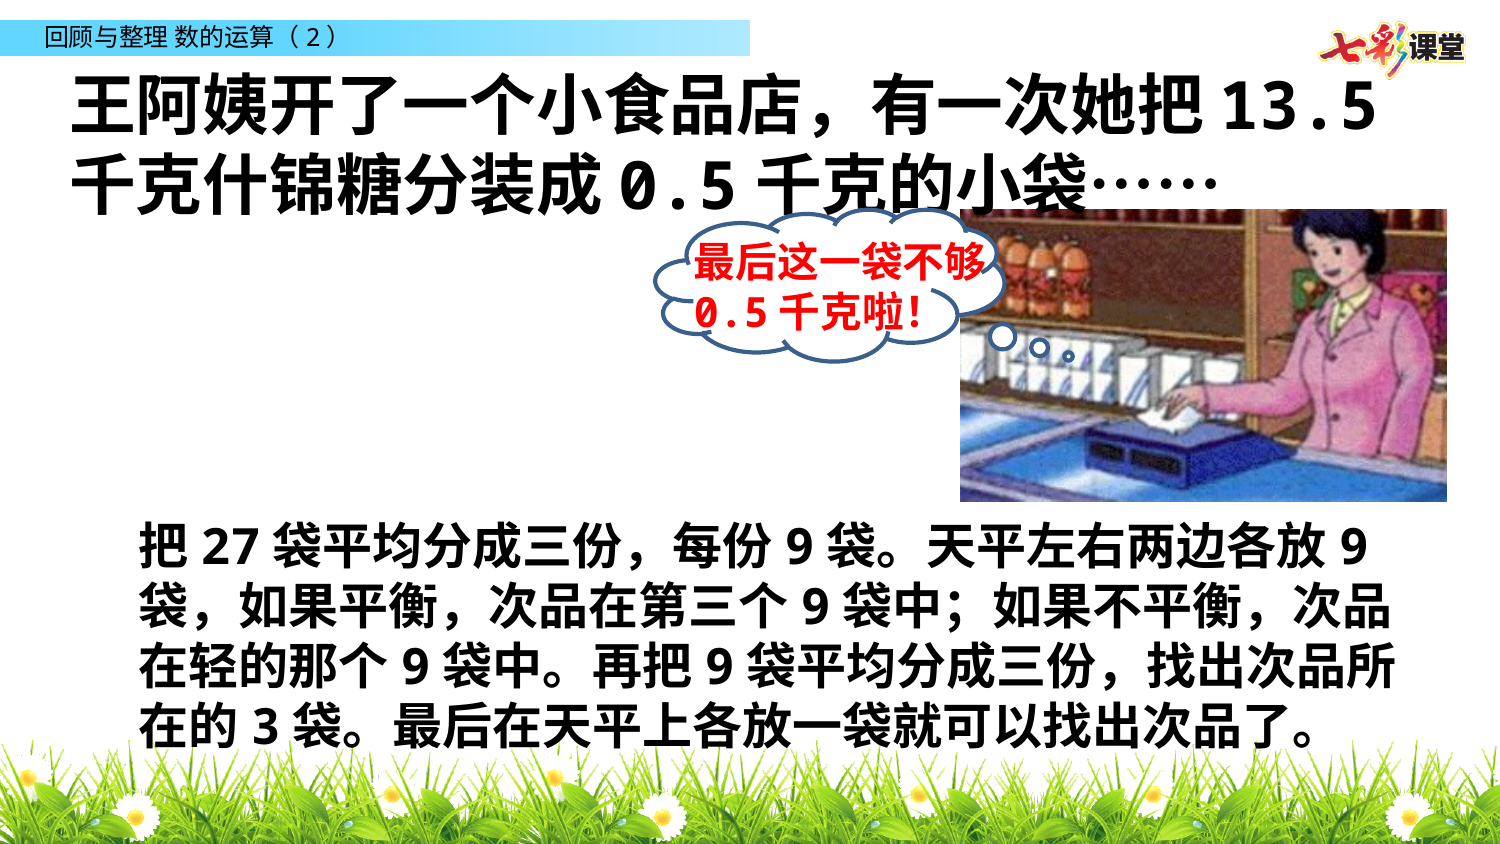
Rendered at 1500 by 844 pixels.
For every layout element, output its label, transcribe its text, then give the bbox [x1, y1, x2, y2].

picture [960, 208, 1448, 502]
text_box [655, 208, 1046, 362]
text_box 把27袋平均分成三份，每份9袋。天平左右两边各放9袋，如果平衡，次品在第三个9袋中；如果不平衡，次品在轻的那个9袋中。再把9袋平均分成三份，找出次品所在的3袋。最后在天平上各放一袋就可以找出次品了。 [123, 506, 1435, 762]
text_box 王阿姨开了一个小食品店，有一次她把13.5千克什锦糖分装成0.5千克的小袋…… [54, 55, 1436, 231]
picture [1316, 20, 1468, 80]
picture [0, 740, 1500, 844]
